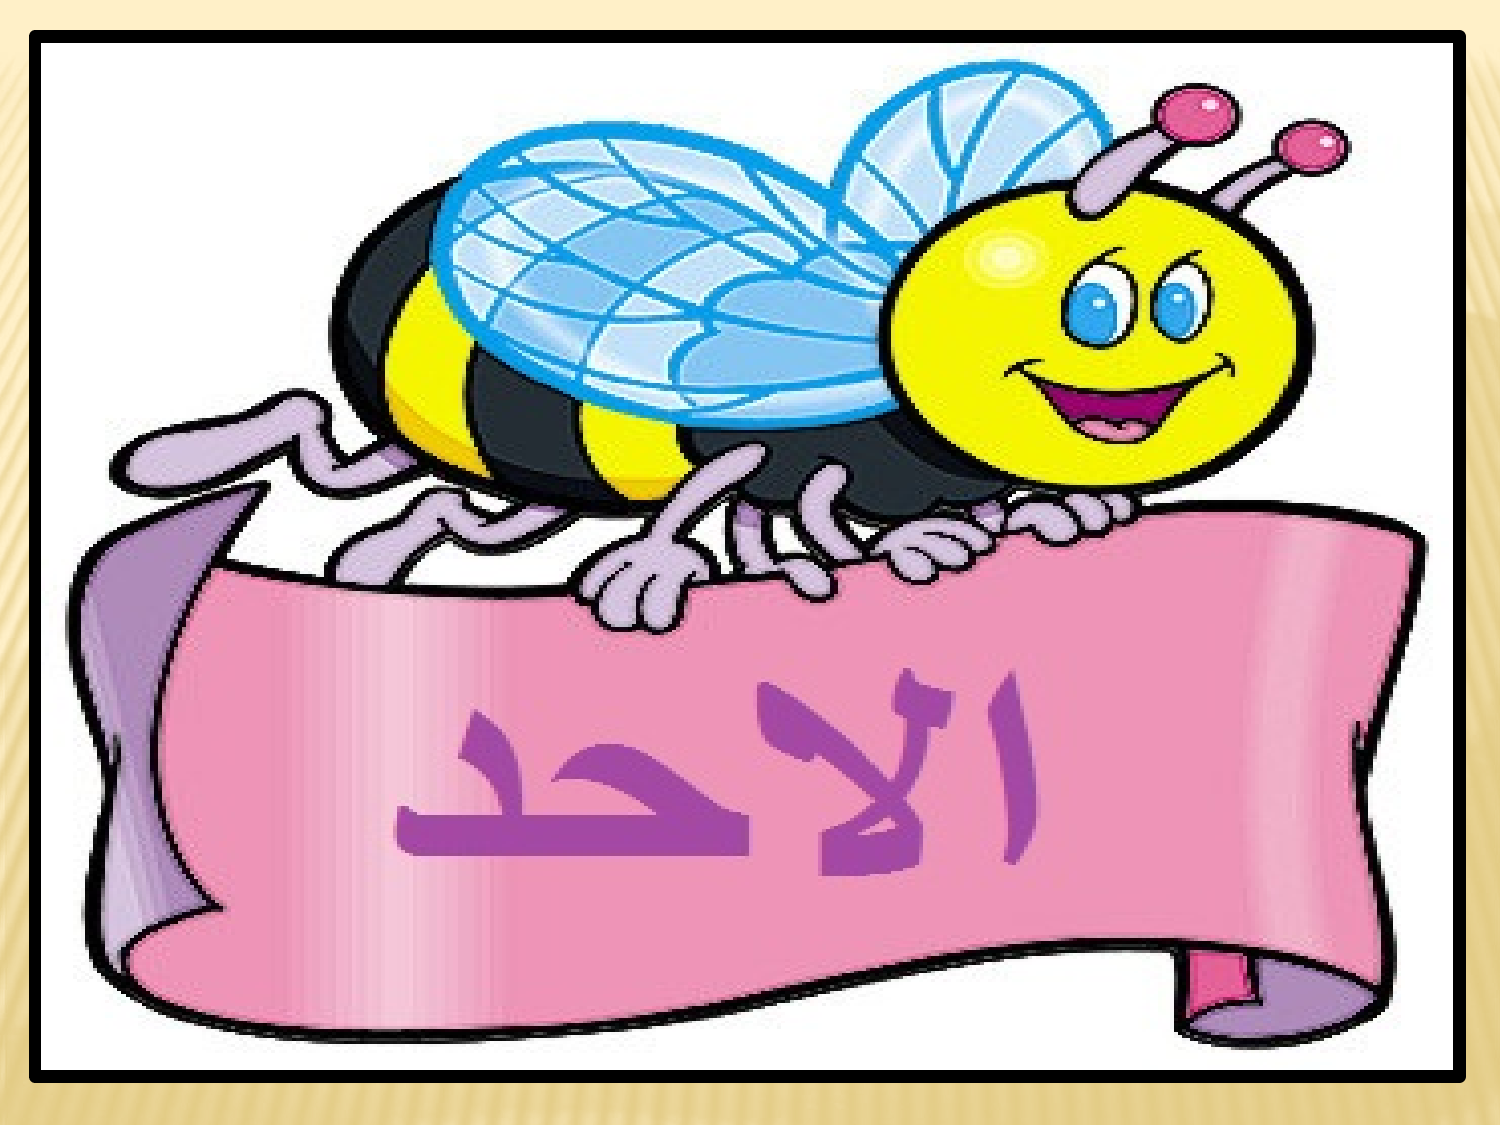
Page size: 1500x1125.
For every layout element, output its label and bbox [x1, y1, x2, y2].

picture [40, 42, 1454, 1071]
